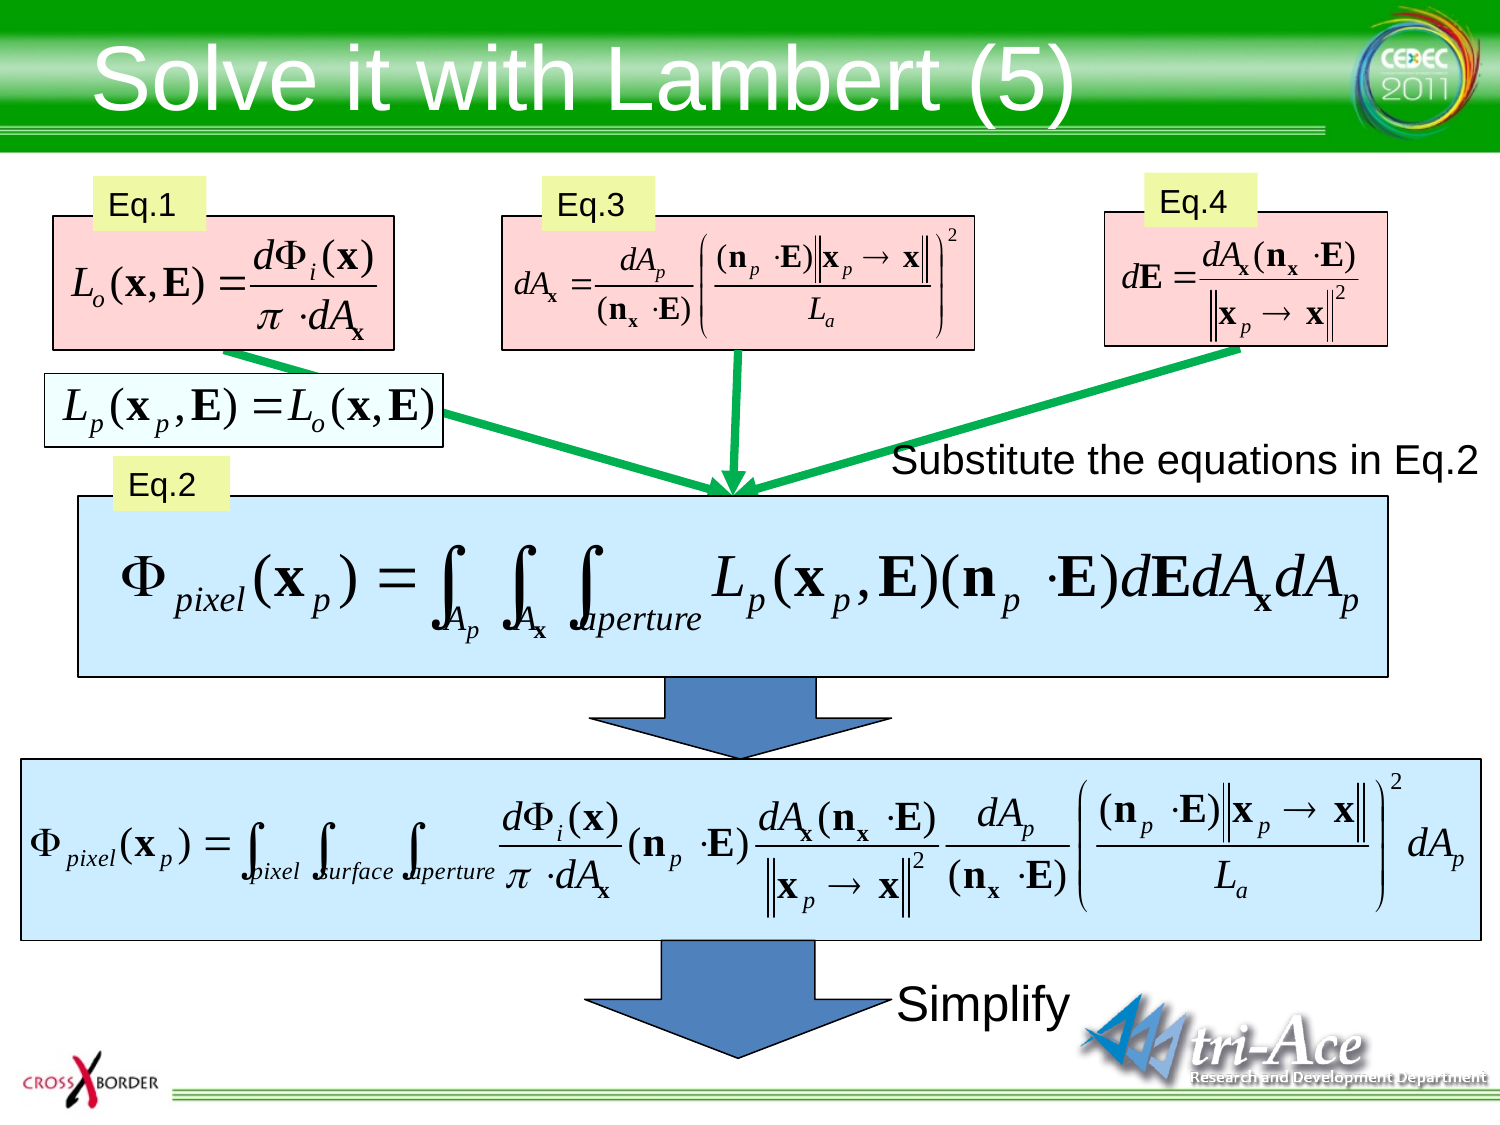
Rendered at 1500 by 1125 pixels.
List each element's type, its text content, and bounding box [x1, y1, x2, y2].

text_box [23, 763, 1475, 926]
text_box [63, 228, 386, 351]
text_box [584, 940, 880, 1059]
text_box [1115, 231, 1365, 349]
text_box Simplify [880, 964, 1086, 1039]
text_box [656, 215, 975, 346]
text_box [732, 349, 739, 497]
text_box [589, 677, 892, 760]
text_box [44, 373, 53, 448]
title Solve it with Lambert (5) [74, 7, 1426, 140]
text_box [21, 759, 1481, 941]
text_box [743, 348, 1241, 496]
text_box [77, 495, 1388, 678]
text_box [54, 373, 444, 449]
text_box [501, 215, 541, 348]
picture [0, 987, 1500, 1125]
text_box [509, 219, 963, 347]
text_box Eq.3 [541, 176, 656, 218]
text_box [207, 215, 395, 348]
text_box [223, 349, 726, 497]
text_box Eq.4 [1144, 172, 1258, 228]
text_box [1104, 212, 1388, 347]
text_box Substitute the equations in Eq.2 [1245, 426, 1495, 491]
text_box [111, 519, 1377, 658]
picture [0, 0, 1500, 155]
text_box Eq.2 [113, 456, 231, 511]
text_box Eq.1 [93, 176, 207, 227]
text_box [53, 215, 93, 350]
